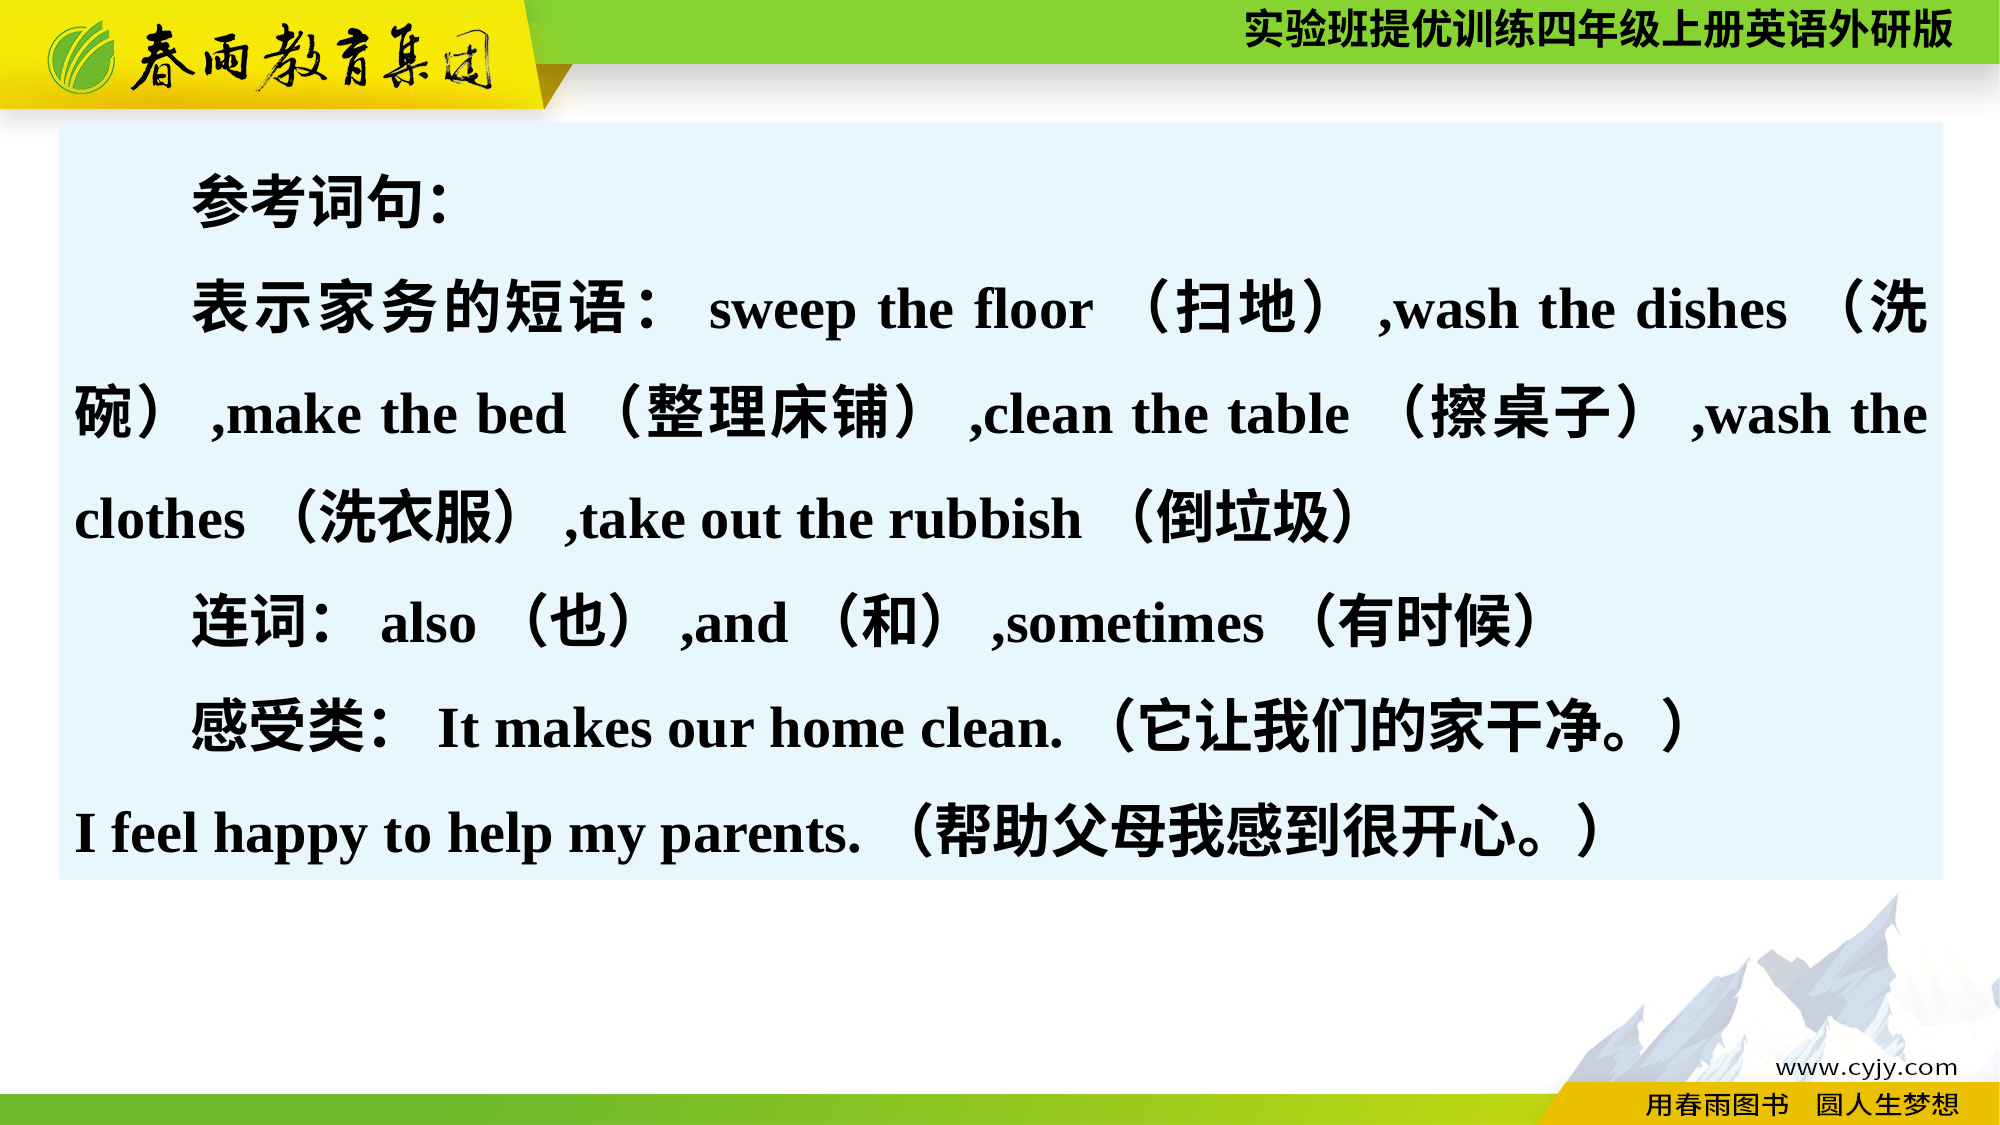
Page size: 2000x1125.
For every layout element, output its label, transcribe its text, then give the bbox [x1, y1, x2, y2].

list 参考词句： 表示家务的短语：sweep the floor（扫地）,wash the dishes（洗碗）,make the bed（整理床铺）,clean the table（擦桌子）,wash the clothes（洗衣服）,take out the rubbish（倒垃圾） 连词：also（也）,and（和）,sometimes（有时候） 感受类：It makes our home clean.（它让我们的家干净。） I feel happy to help my parents.（帮助父母我感到很开心。） [59, 122, 1944, 880]
picture [0, 0, 2000, 1125]
